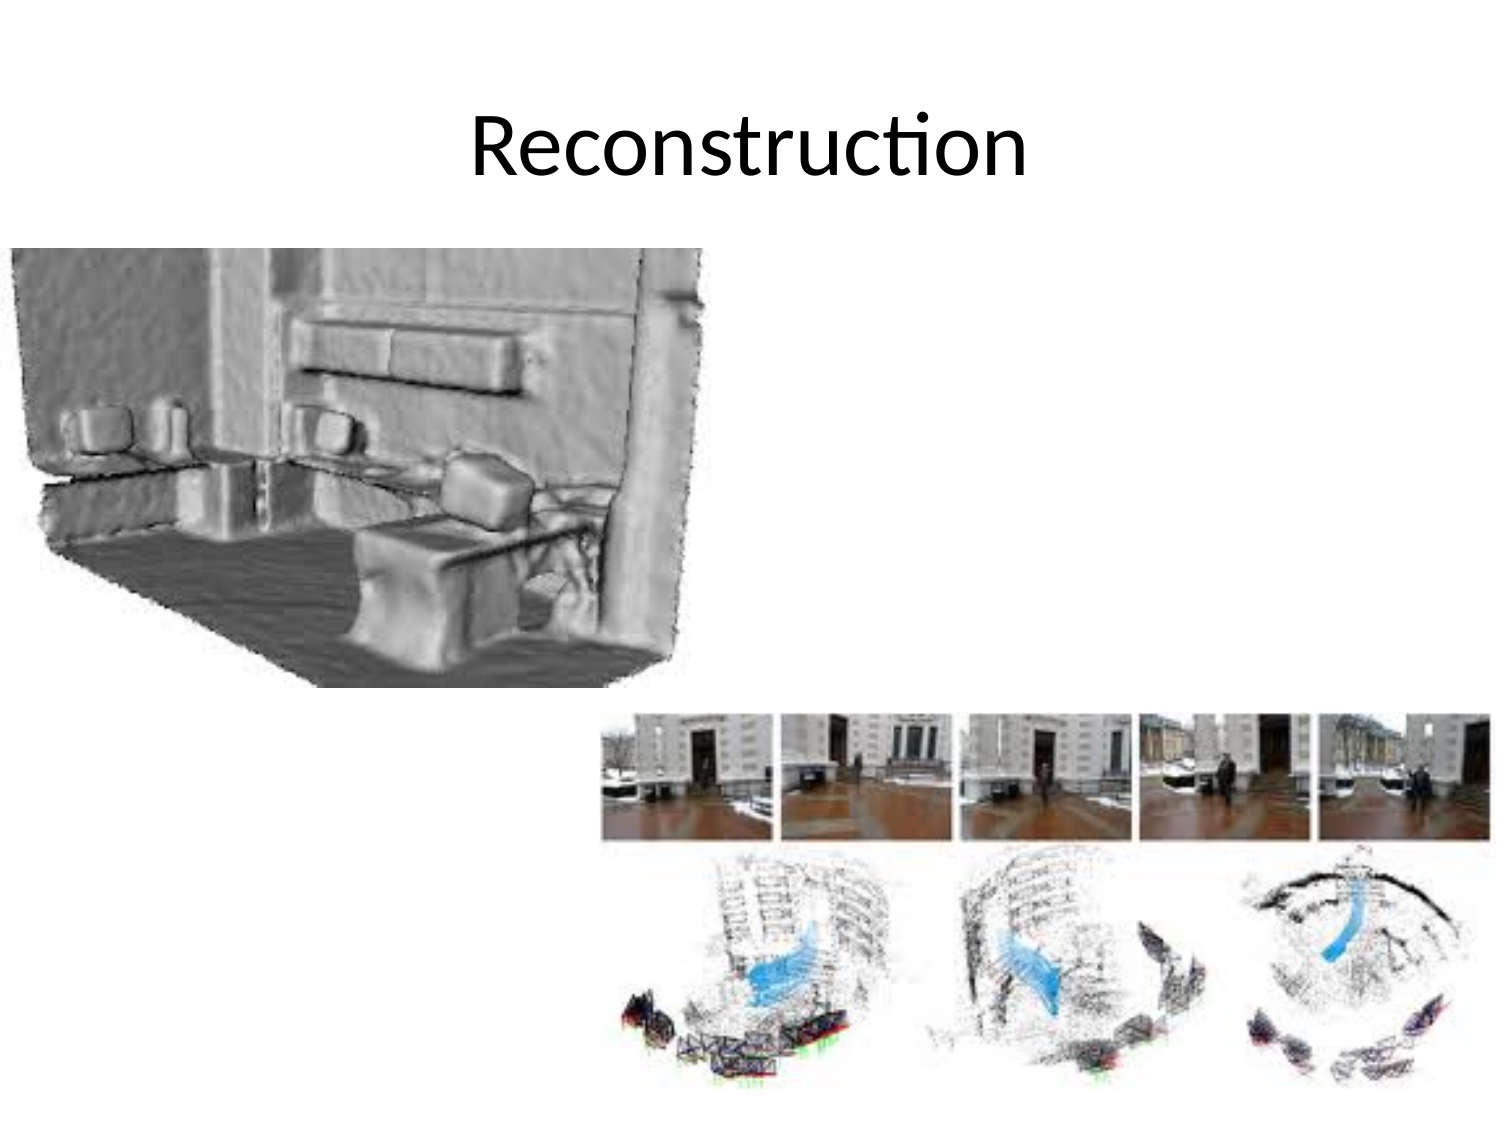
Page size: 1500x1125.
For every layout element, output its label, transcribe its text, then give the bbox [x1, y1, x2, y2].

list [0, 248, 739, 688]
title Reconstruction [75, 45, 1425, 233]
picture [599, 712, 1496, 1097]
